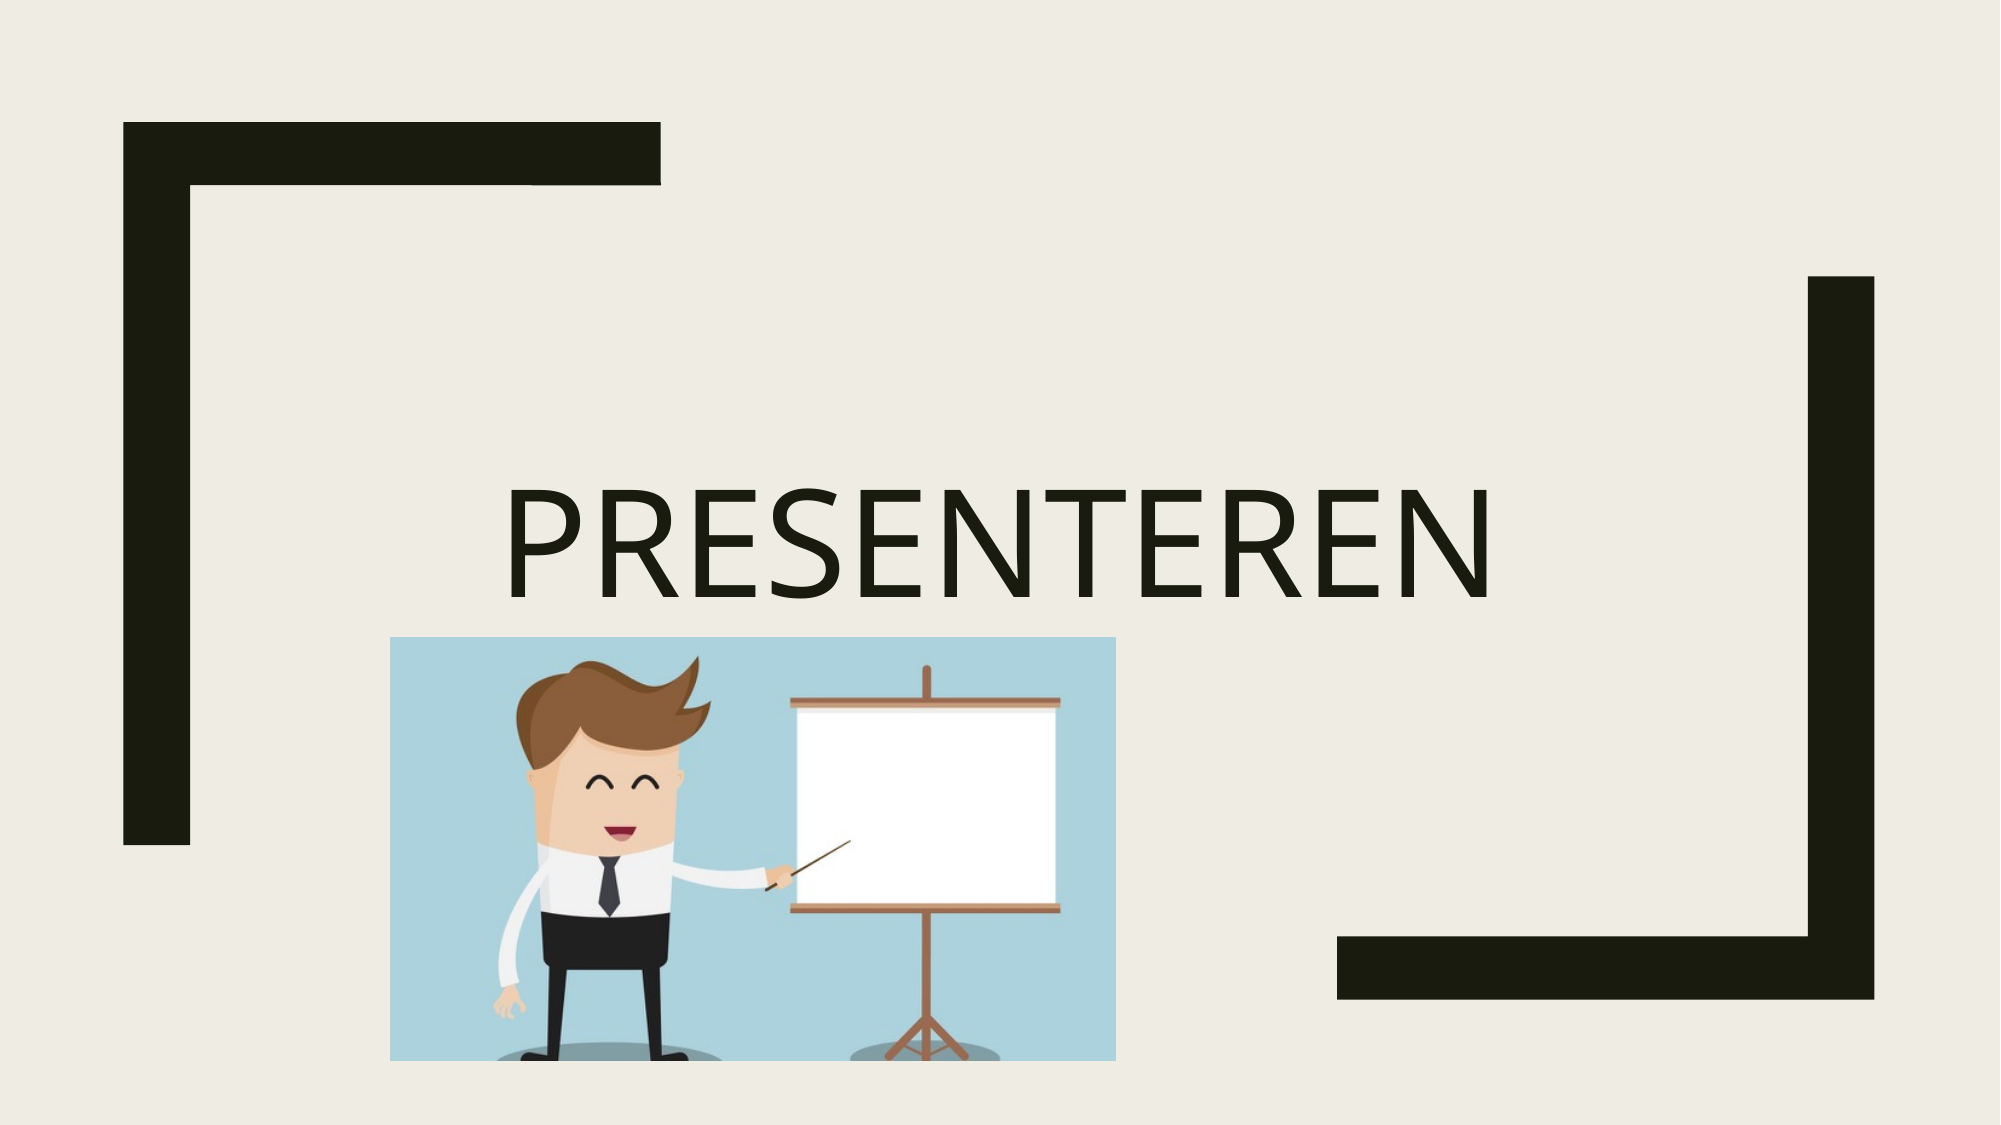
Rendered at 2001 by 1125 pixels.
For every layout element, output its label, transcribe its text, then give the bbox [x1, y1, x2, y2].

title Presenteren [314, 293, 1686, 638]
picture [390, 637, 1116, 1061]
